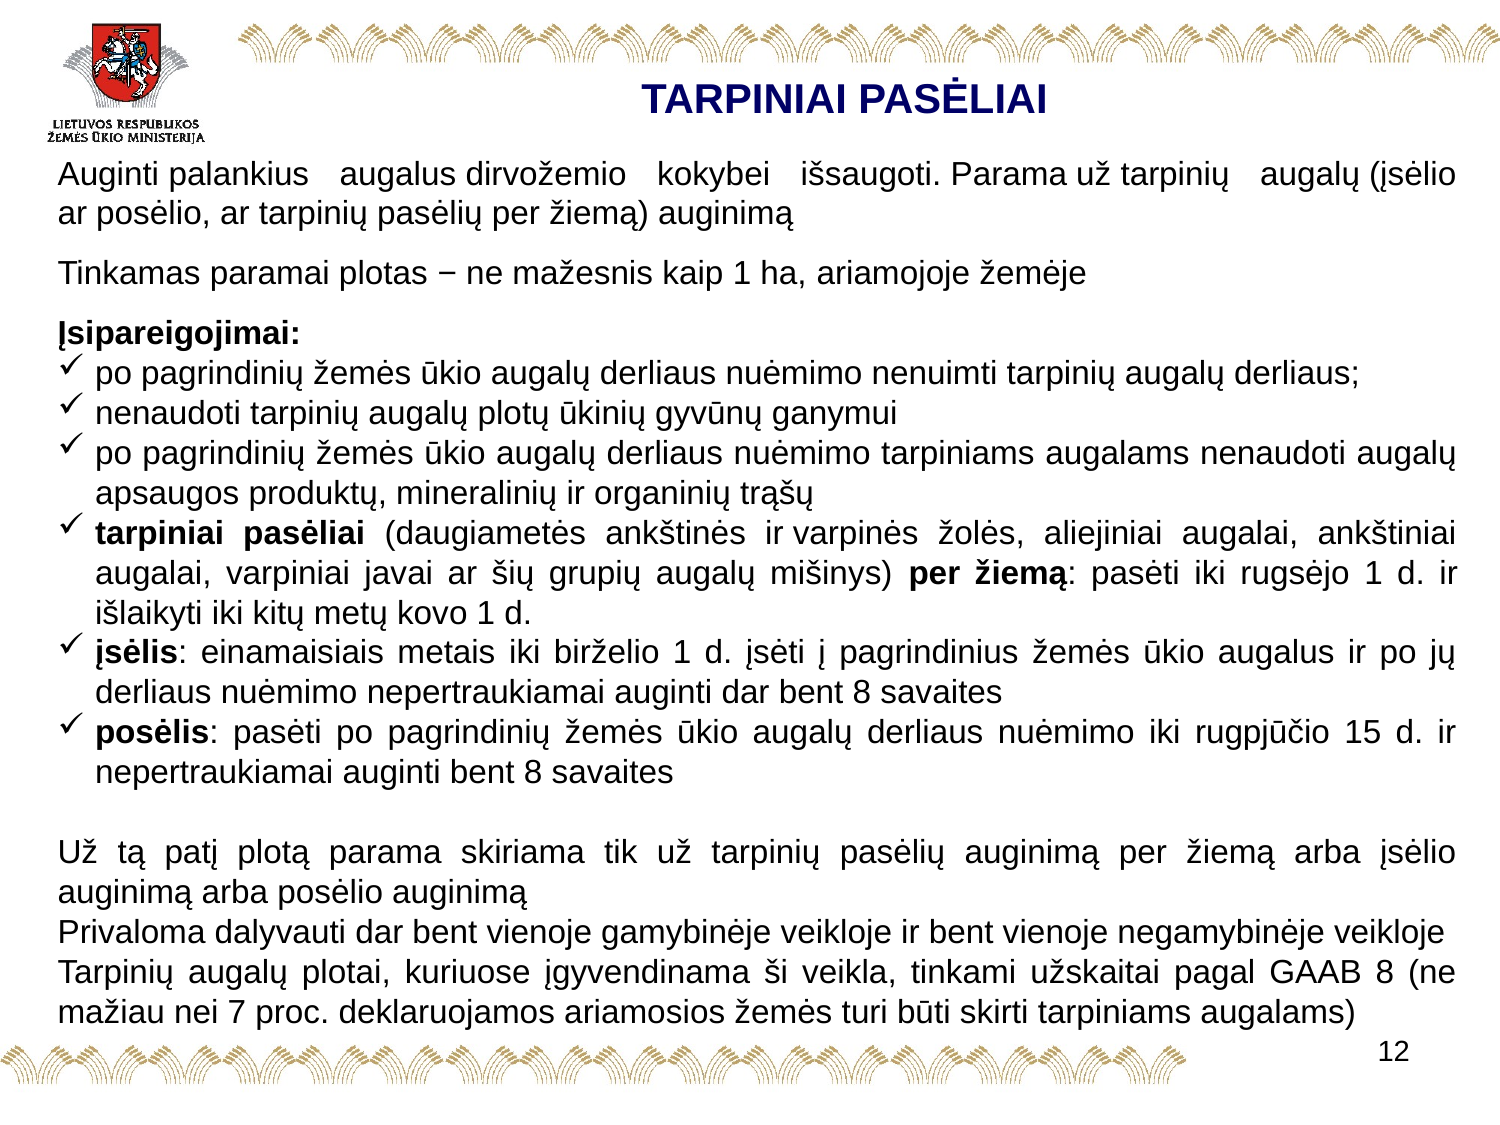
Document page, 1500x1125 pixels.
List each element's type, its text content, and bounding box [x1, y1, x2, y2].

text_box Auginti palankius augalus dirvožemio kokybei išsaugoti. Parama už tarpinių augalų (įsėlio ar posėlio, ar tarpinių pasėlių per žiemą) auginimą Tinkamas paramai plotas − ne mažesnis kaip 1 ha, ariamojoje žemėje Įsipareigojimai: po pagrindinių žemės ūkio augalų derliaus nuėmimo nenuimti tarpinių augalų derliaus; nenaudoti tarpinių augalų plotų ūkinių gyvūnų ganymui po pagrindinių žemės ūkio augalų derliaus nuėmimo tarpiniams augalams nenaudoti augalų apsaugos produktų, mineralinių ir organinių trąšų ​tarpiniai pasėliai (daugiametės ankštinės ir varpinės žolės, aliejiniai augalai, ankštiniai augalai, varpiniai javai ar šių grupių augalų mišinys) per žiemą: pasėti iki rugsėjo 1 d. ir išlaikyti iki kitų metų kovo 1 d. įsėlis: einamaisiais metais iki birželio 1 d. įsėti į pagrindinius žemės ūkio augalus ir po jų derliaus nuėmimo nepertraukiamai auginti dar bent 8 savaites posėlis: pasėti po pagrindinių žemės ūkio augalų derliaus nuėmimo iki rugpjūčio 15 d. ir nepertraukiamai auginti bent 8 savaites Už tą patį plotą parama skiriama tik už tarpinių pasėlių auginimą per žiemą arba įsėlio auginimą arba posėlio auginimą Privaloma dalyvauti dar bent vienoje gamybinėje veikloje ir bent vienoje negamybinėje veikloje Tarpinių augalų plotai, kuriuose įgyvendinama ši veikla, tinkami užskaitai pagal GAAB 8 (ne mažiau nei 7 proc. deklaruojamos ariamosios žemės turi būti skirti tarpiniams augalams) [42, 144, 1474, 1060]
text_box TARPINIAI PASĖLIAI [189, 64, 1500, 130]
picture [0, 0, 1500, 1125]
slide_number 12 [1074, 1024, 1426, 1103]
